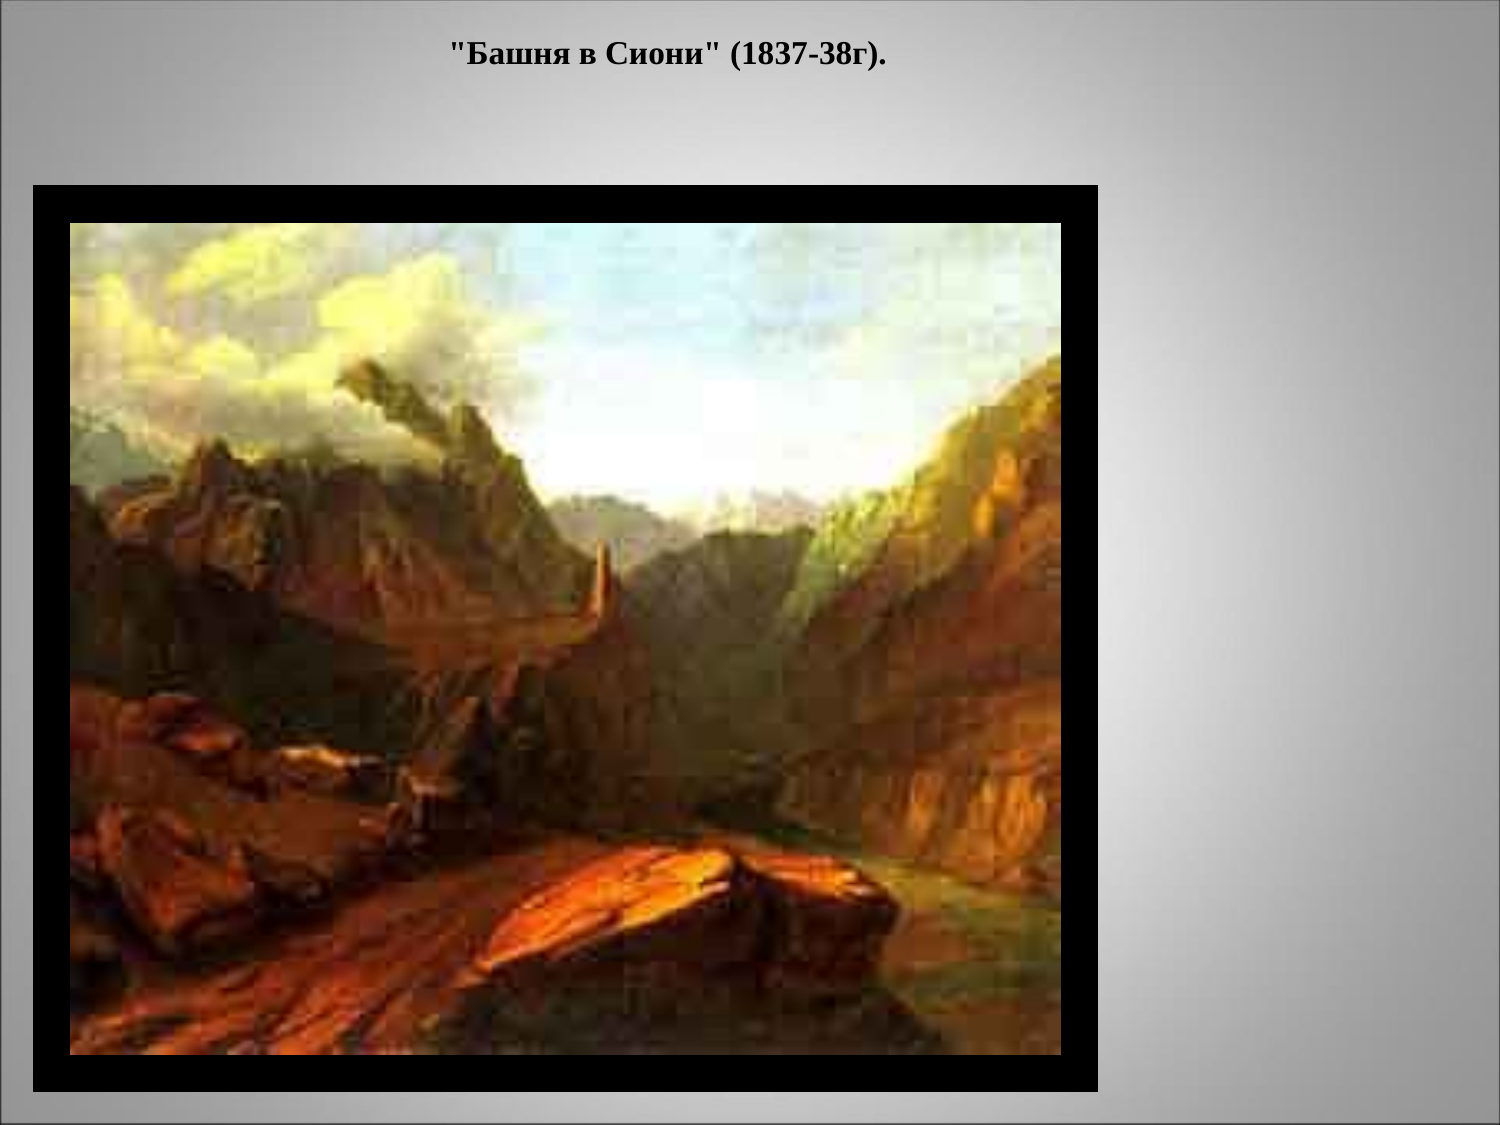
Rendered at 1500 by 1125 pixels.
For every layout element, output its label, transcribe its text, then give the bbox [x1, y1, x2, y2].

picture [0, 0, 1500, 1125]
text_box "Башня в Сиони" (1837-38г). [433, 23, 1500, 79]
